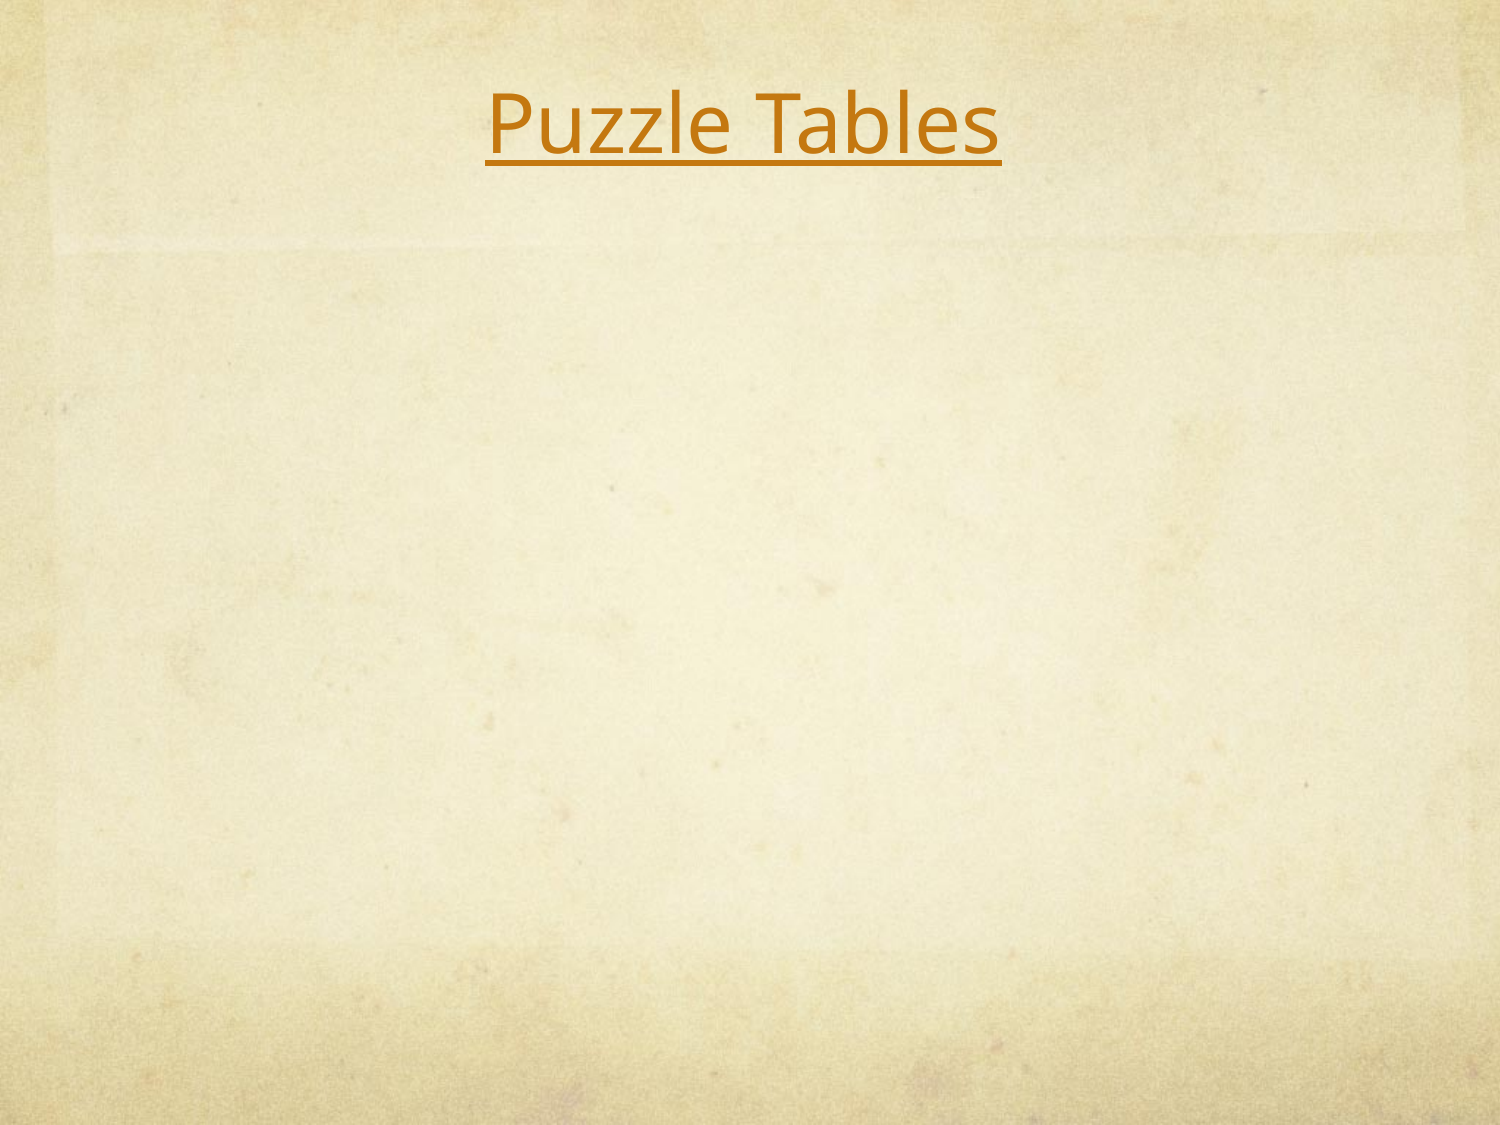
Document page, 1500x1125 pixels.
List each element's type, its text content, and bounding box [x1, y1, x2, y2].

text_box Puzzle Tables [62, 62, 1425, 291]
picture [0, 0, 1500, 1125]
